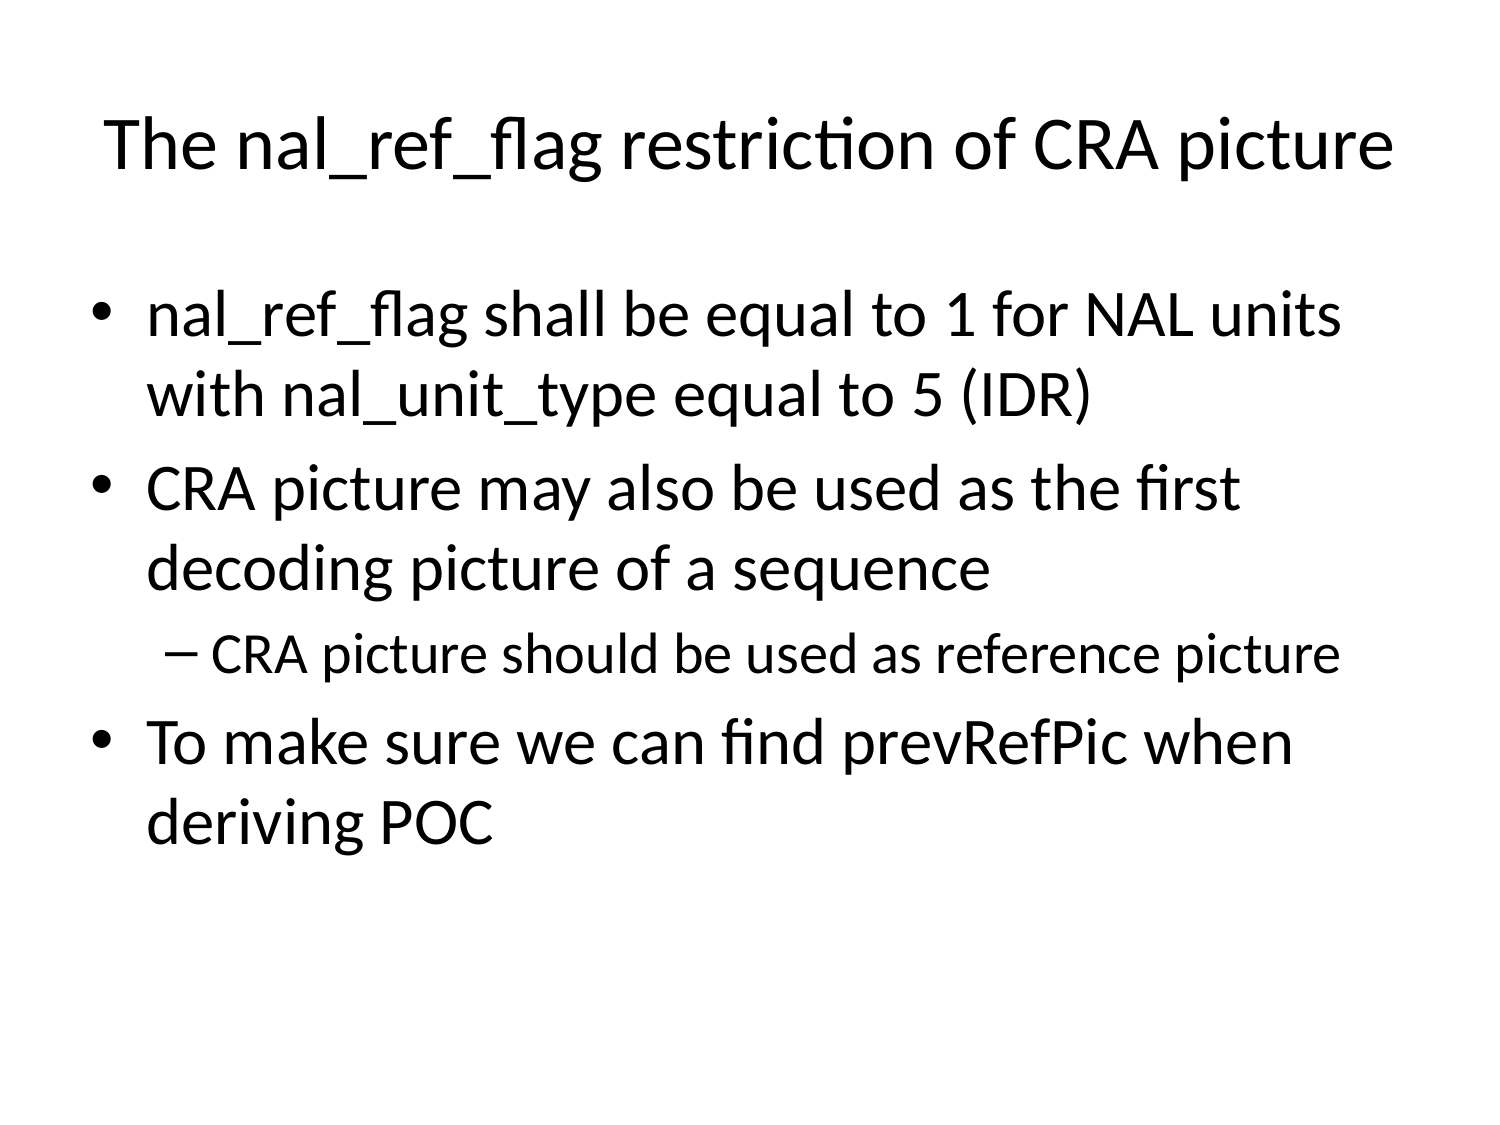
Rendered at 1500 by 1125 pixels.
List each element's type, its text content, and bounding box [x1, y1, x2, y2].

list nal_ref_flag shall be equal to 1 for NAL units with nal_unit_type equal to 5 (IDR) CRA picture may also be used as the first decoding picture of a sequence CRA picture should be used as reference picture To make sure we can find prevRefPic when deriving POC [75, 262, 1425, 1005]
title The nal_ref_flag restriction of CRA picture [75, 45, 1425, 233]
